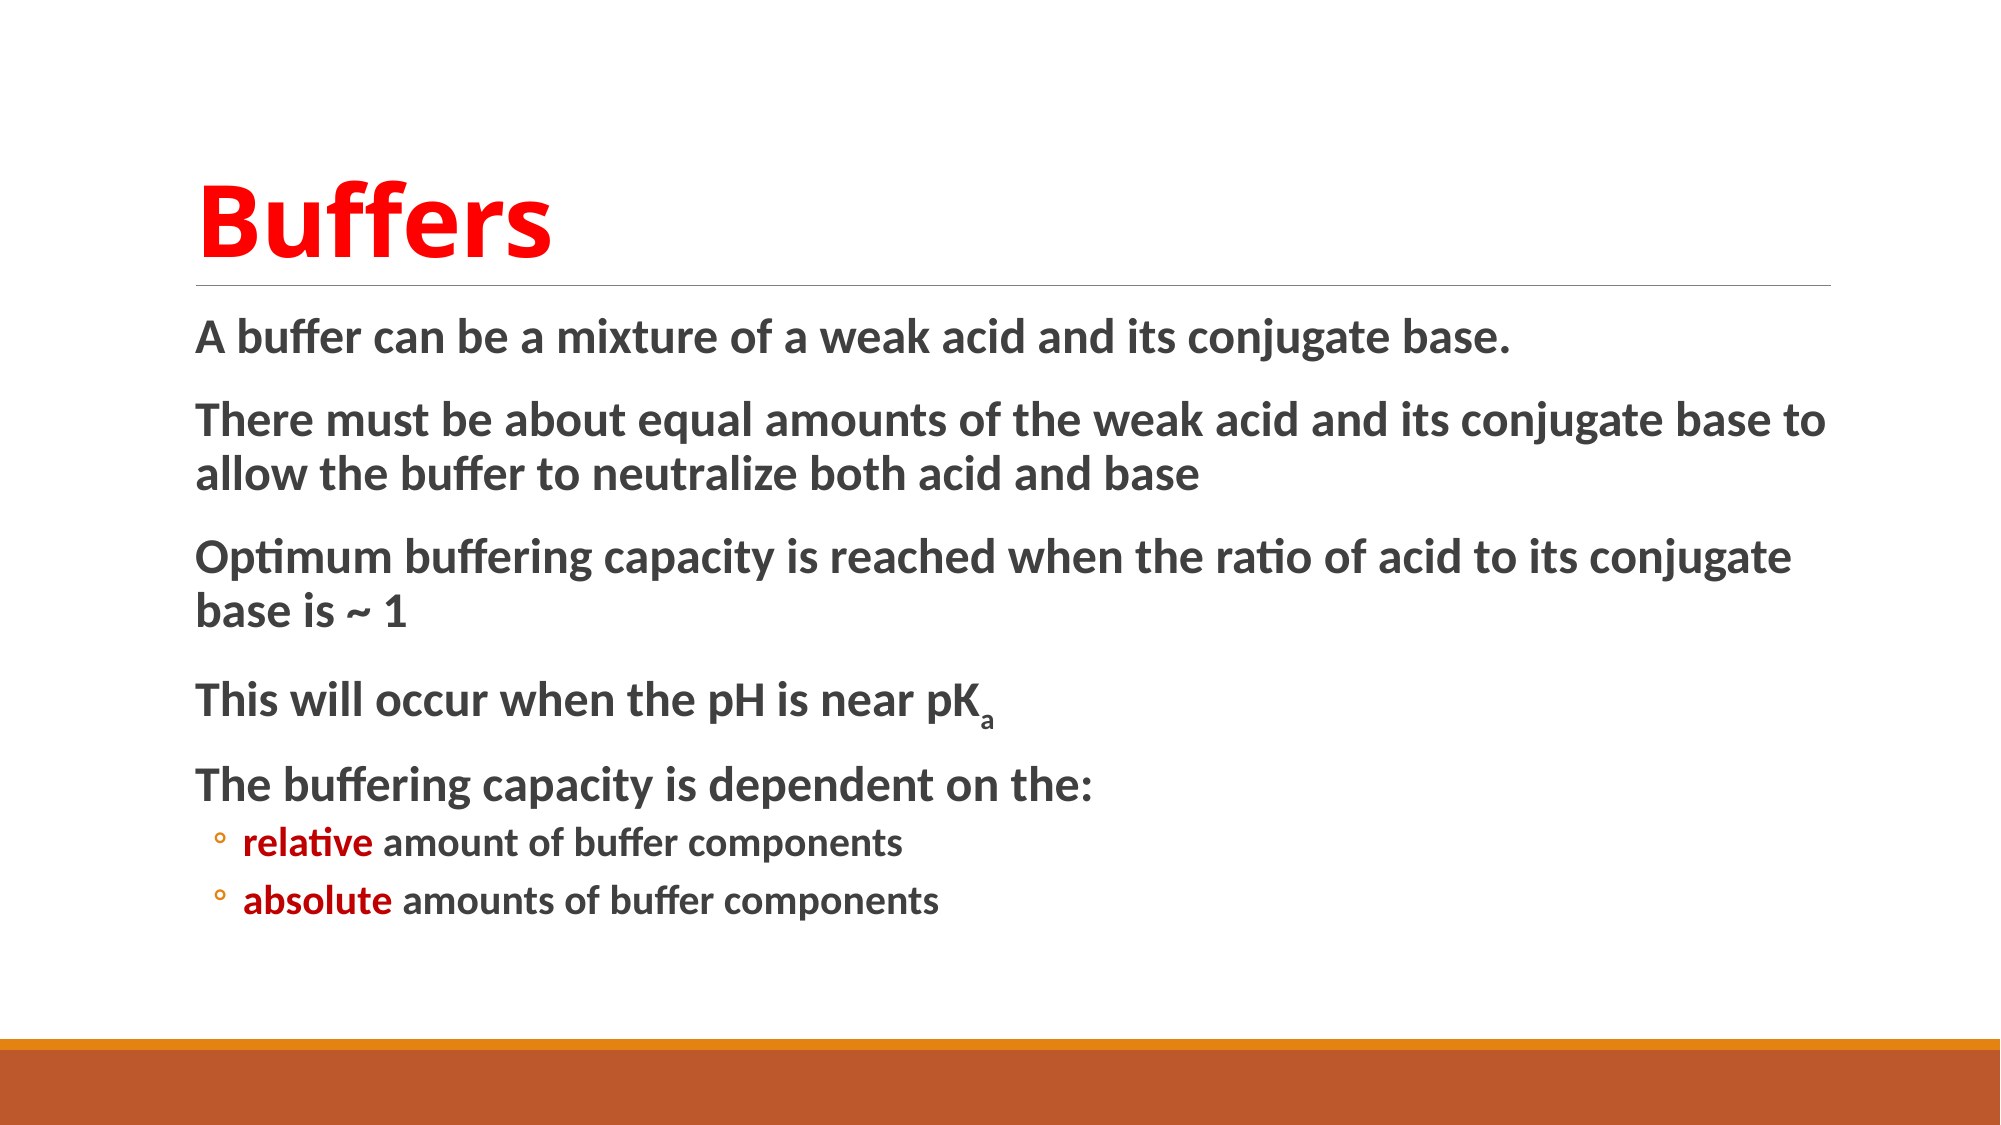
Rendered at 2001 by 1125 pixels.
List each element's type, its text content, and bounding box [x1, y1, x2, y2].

list A buffer can be a mixture of a weak acid and its conjugate base. There must be about equal amounts of the weak acid and its conjugate base to allow the buffer to neutralize both acid and base Optimum buffering capacity is reached when the ratio of acid to its conjugate base is ~ 1 This will occur when the pH is near pKa The buffering capacity is dependent on the: relative amount of buffer components absolute amounts of buffer components [180, 302, 1830, 993]
title Buffers [180, 47, 1830, 285]
